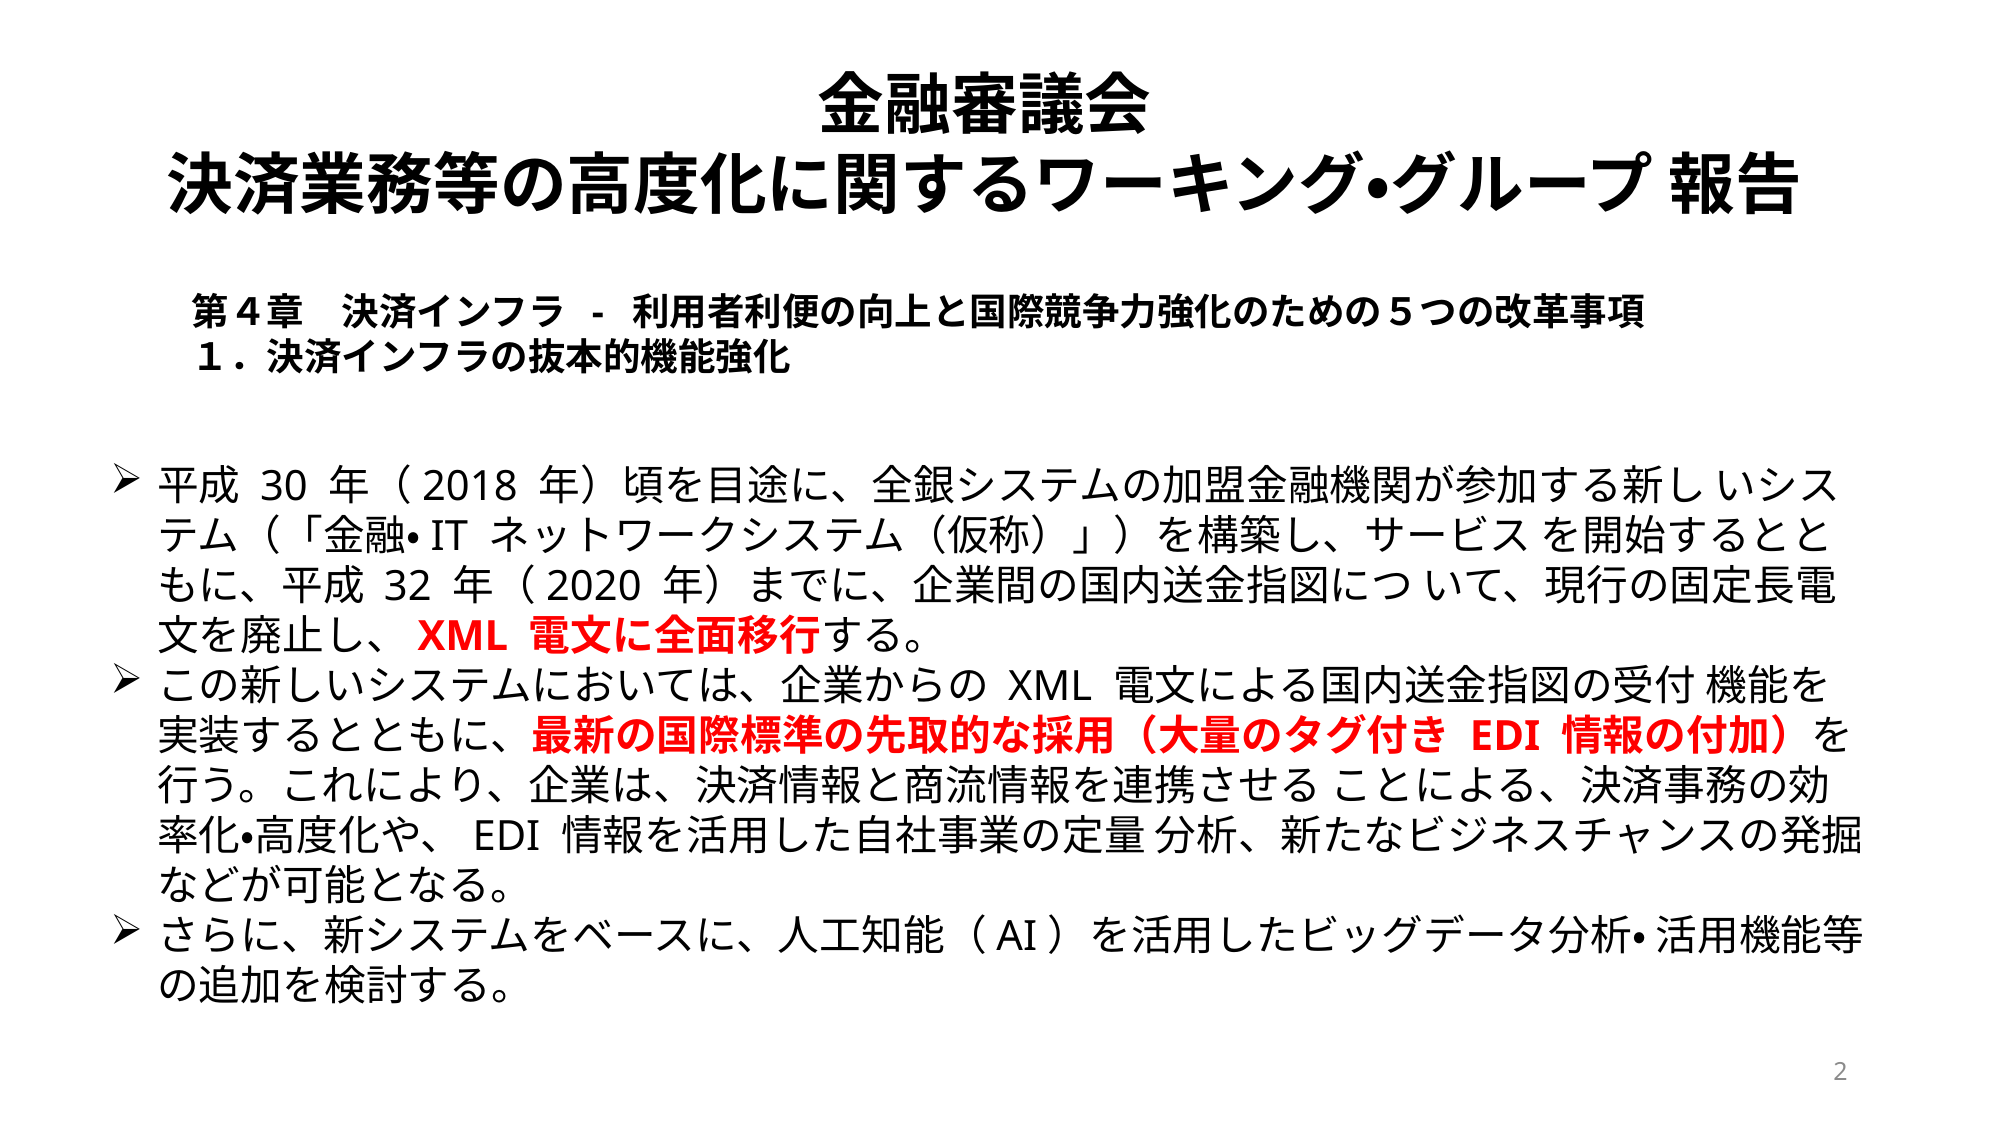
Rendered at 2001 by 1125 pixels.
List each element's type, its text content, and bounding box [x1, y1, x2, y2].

text_box 第４章 決済インフラ - 利用者利便の向上と国際競争力強化のための５つの改革事項 １．決済インフラの抜本的機能強化 [177, 281, 1793, 386]
text_box 平成 30 年（2018 年）頃を目途に、全銀システムの加盟金融機関が参加する新し いシステム（「金融・IT ネットワークシステム（仮称）」）を構築し、サービス を開始するとともに、平成 32 年（2020 年）までに、企業間の国内送金指図につ いて、現行の固定長電文を廃止し、XML 電文に全面移行する。 この新しいシステムにおいては、企業からの XML 電文による国内送金指図の受付 機能を実装するとともに、最新の国際標準の先取的な採用（大量のタグ付き EDI 情報の付加）を行う。これにより、企業は、決済情報と商流情報を連携させる ことによる、決済事務の効率化・高度化や、EDI 情報を活用した自社事業の定量 分析、新たなビジネスチャンスの発掘などが可能となる。 さらに、新システムをベースに、人工知能（AI）を活用したビッグデータ分析・ 活用機能等の追加を検討する。 [95, 451, 1882, 1067]
text_box 金融審議会 決済業務等の高度化に関するワーキング・グループ 報告 [87, 54, 1882, 230]
slide_number 2 [1412, 1067, 1863, 1103]
